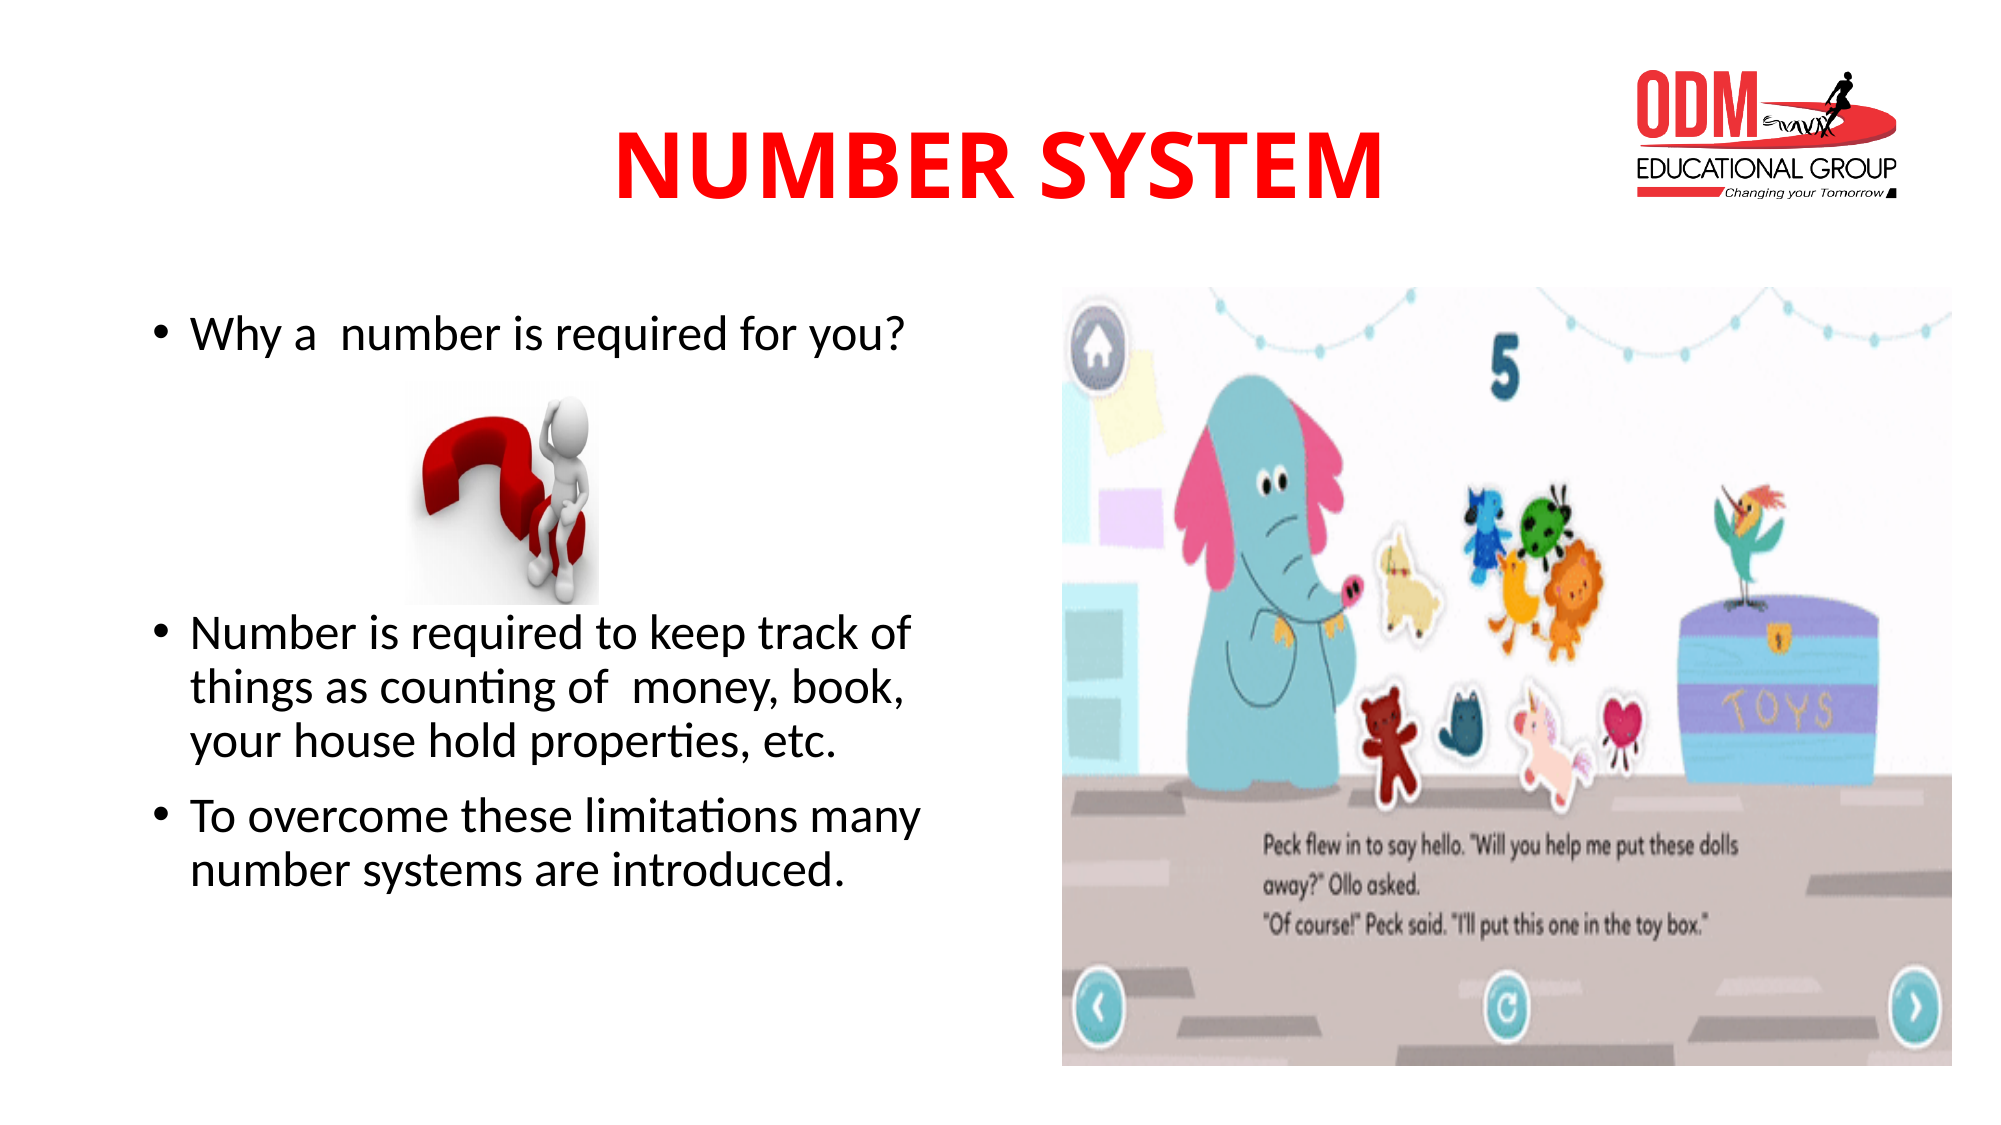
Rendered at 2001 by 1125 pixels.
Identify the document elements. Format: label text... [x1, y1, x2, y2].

title NUMBER SYSTEM [137, 59, 1863, 278]
list Why a number is required for you? Number is required to keep track of things as counting of money, book, your house hold properties, etc. To overcome these limitations many number systems are introduced. [137, 299, 988, 1014]
text_box [1637, 70, 1897, 199]
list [1062, 287, 1952, 1066]
picture [404, 381, 599, 605]
